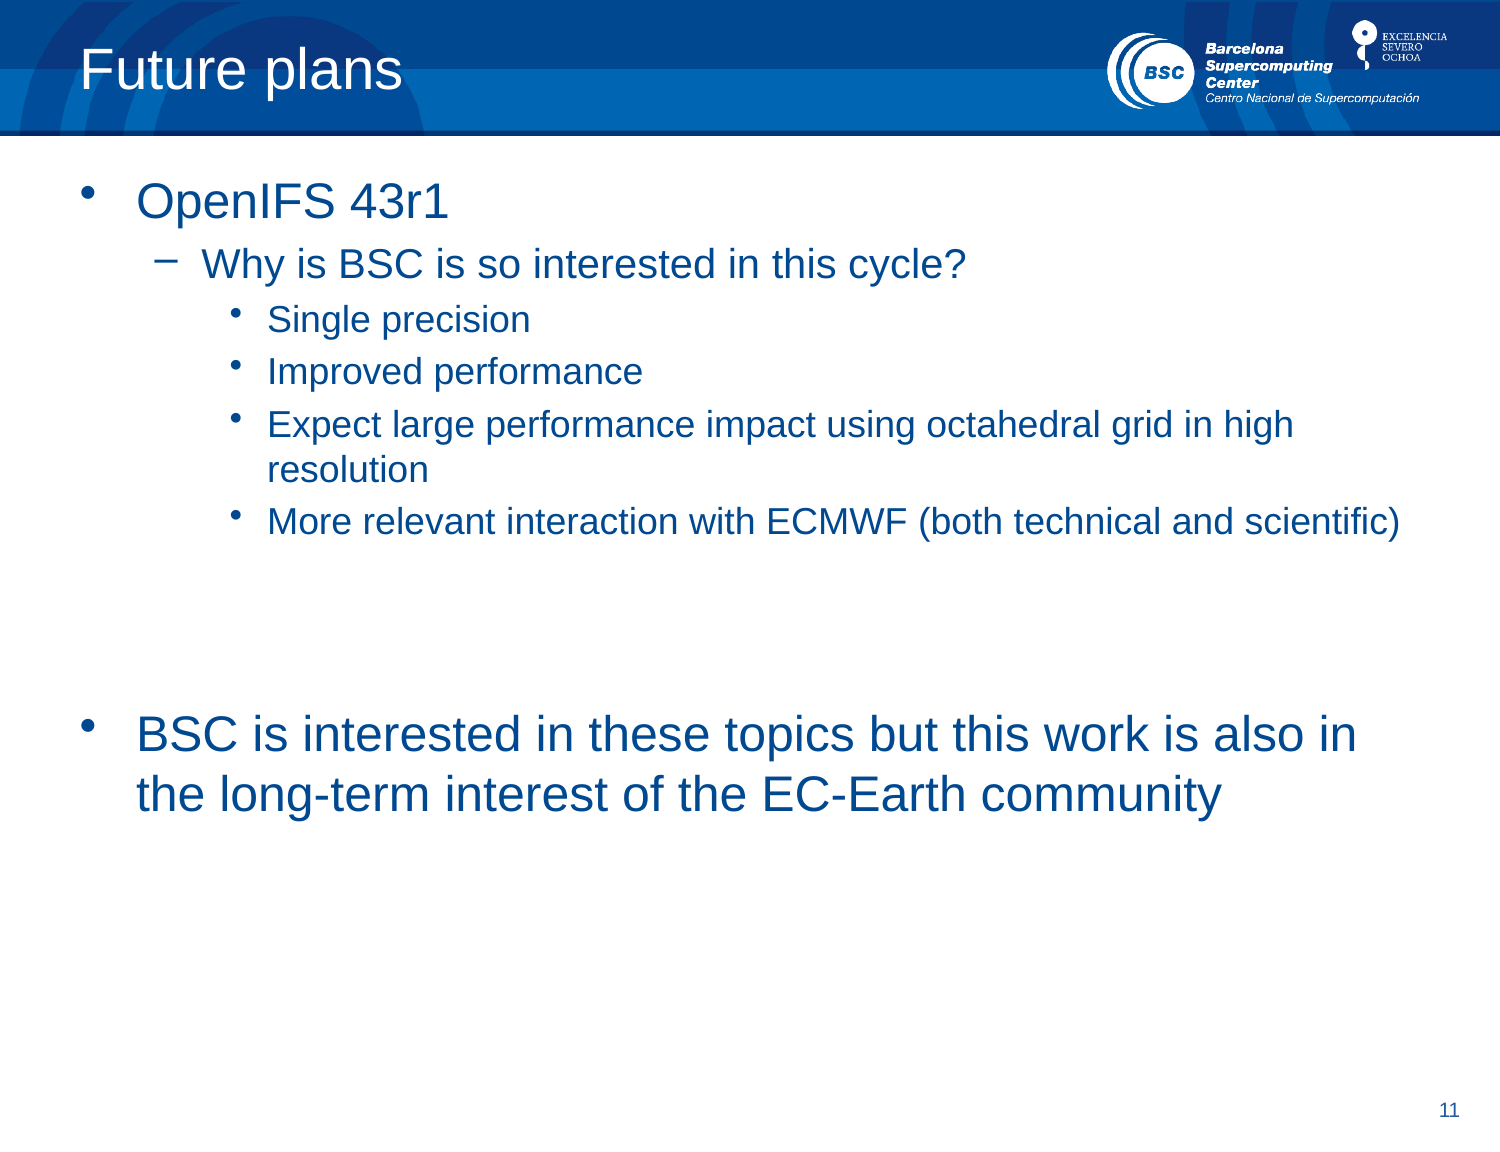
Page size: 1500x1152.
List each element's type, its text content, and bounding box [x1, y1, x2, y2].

title Future plans [65, 23, 1081, 138]
list OpenIFS 43r1 Why is BSC is so interested in this cycle? Single precision Improved performance Expect large performance impact using octahedral grid in high resolution More relevant interaction with ECMWF (both technical and scientific) BSC is interested in these topics but this work is also in the long-term interest of the EC-Earth community [64, 161, 1432, 1068]
picture [0, 0, 1500, 136]
